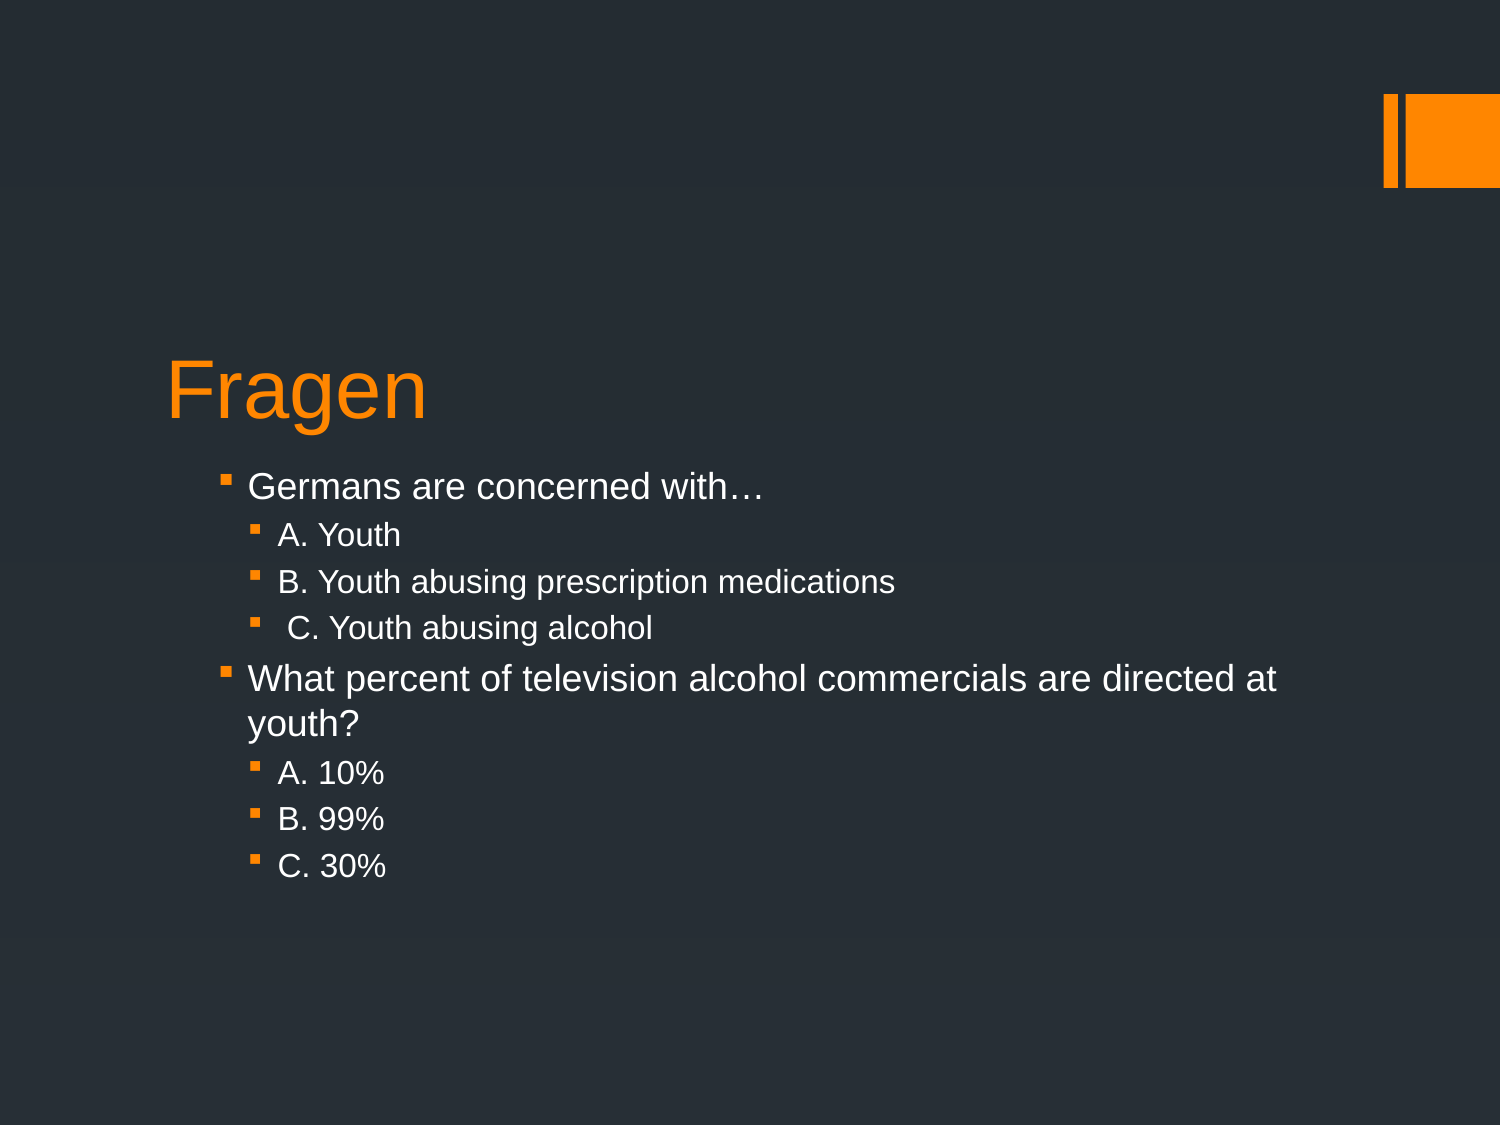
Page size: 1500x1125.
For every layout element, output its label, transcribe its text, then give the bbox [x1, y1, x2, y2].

title Fragen [150, 253, 1350, 443]
list Germans are concerned with… A. Youth B. Youth abusing prescription medications C. Youth abusing alcohol What percent of television alcohol commercials are directed at youth? A. 10% B. 99% C. 30% [150, 454, 1350, 1035]
